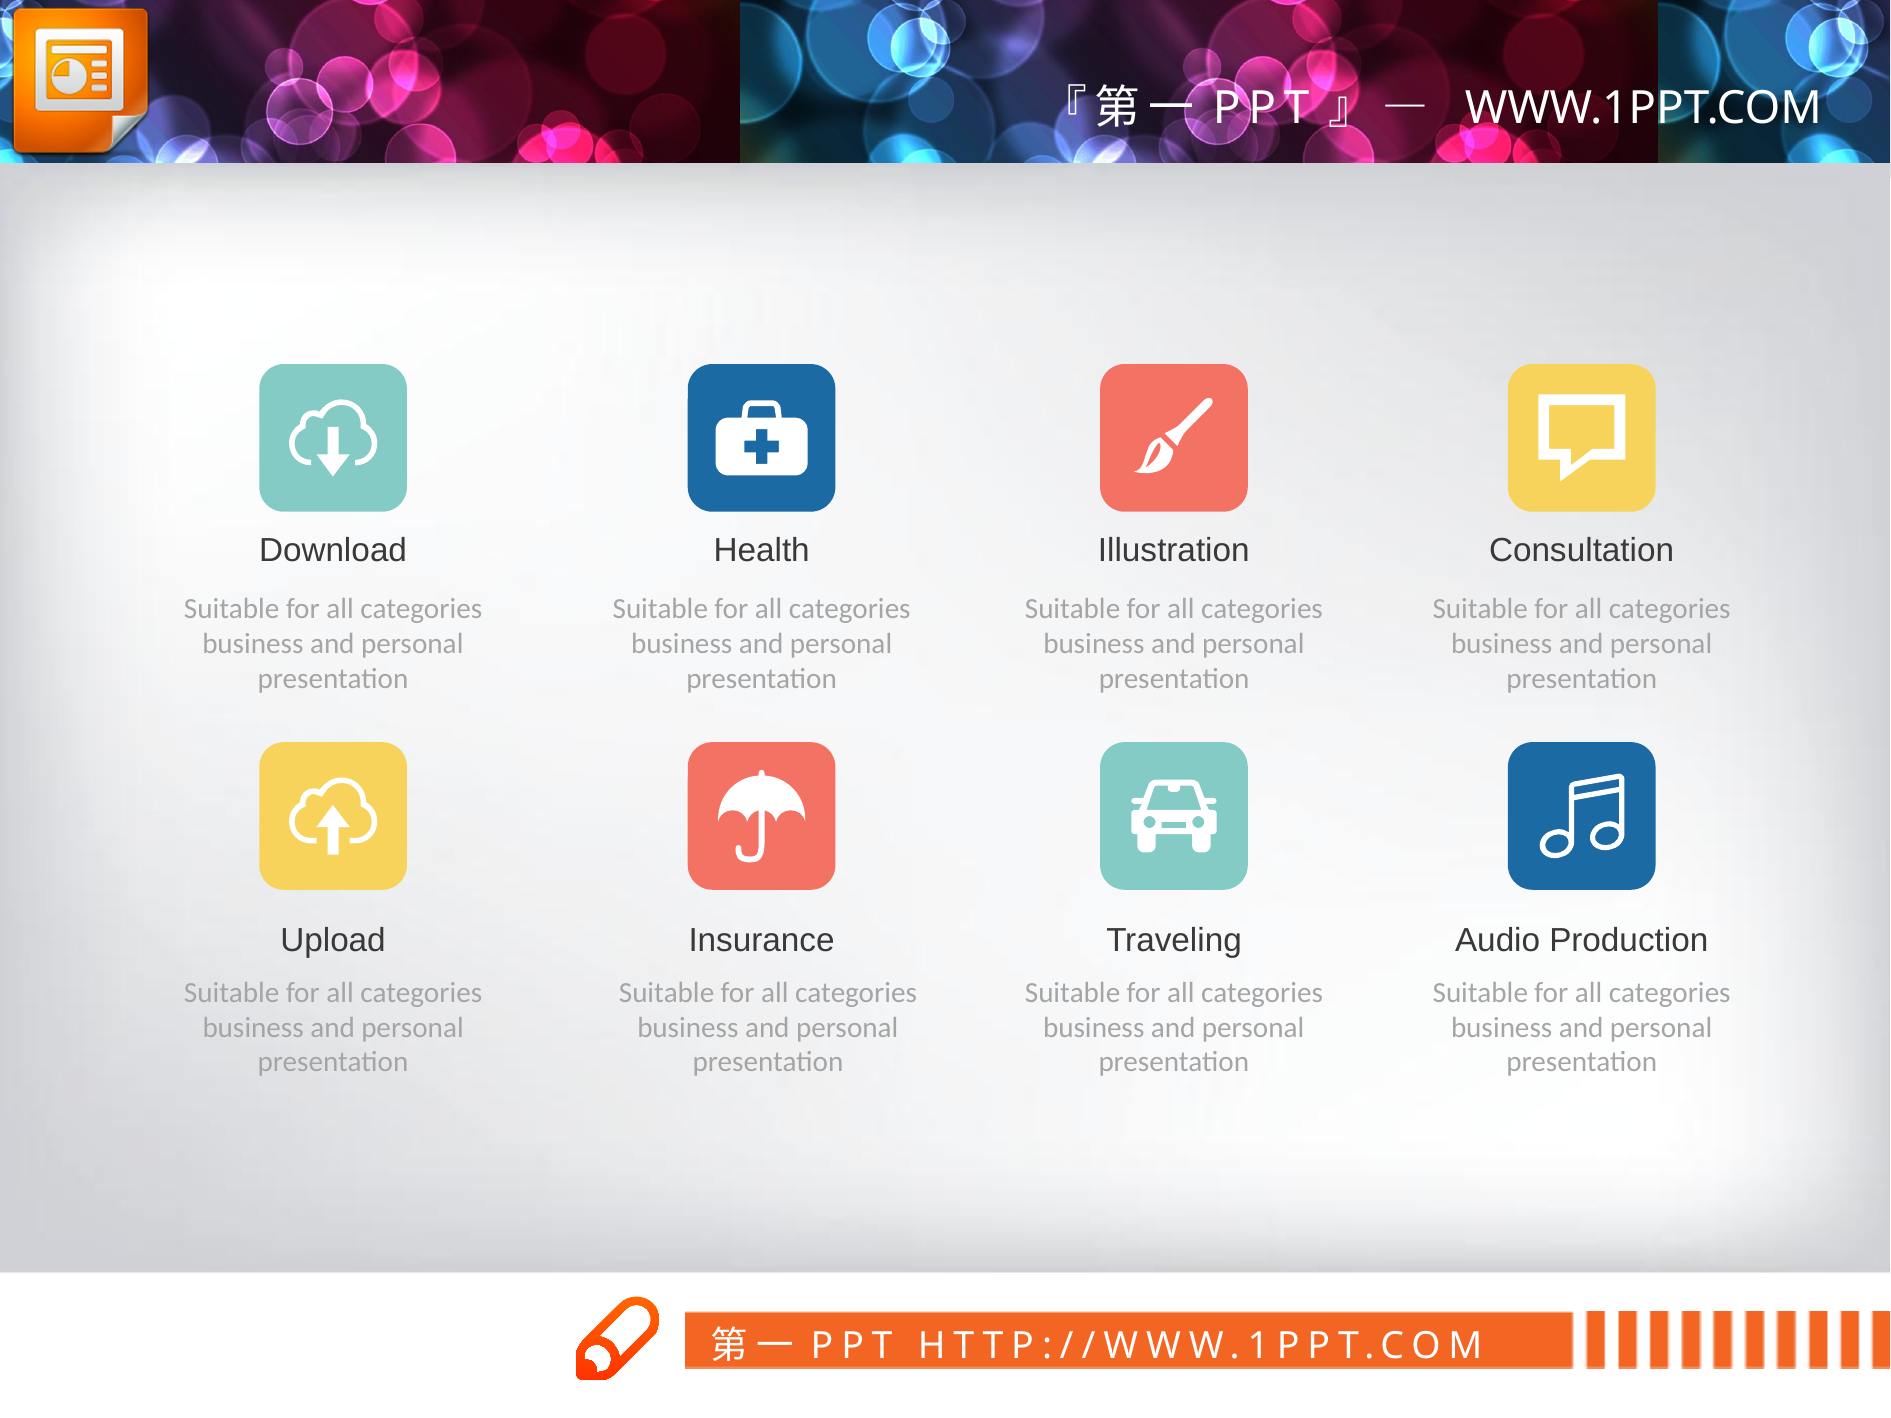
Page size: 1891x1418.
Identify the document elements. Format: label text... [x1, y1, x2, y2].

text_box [288, 777, 378, 855]
text_box [1538, 394, 1626, 482]
text_box Suitable for all categories business and personal presentation [595, 965, 941, 1086]
text_box Illustration [1083, 520, 1265, 576]
text_box [1131, 779, 1217, 853]
text_box Traveling [1091, 911, 1257, 965]
text_box [687, 364, 836, 512]
text_box [259, 742, 407, 890]
text_box Health [698, 520, 825, 576]
text_box [1100, 742, 1248, 890]
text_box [1133, 395, 1215, 480]
text_box Suitable for all categories business and personal presentation [591, 581, 933, 702]
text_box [288, 399, 378, 477]
picture [685, 1311, 1891, 1369]
text_box [718, 769, 806, 863]
picture [0, 0, 1891, 1275]
text_box Download [244, 520, 422, 576]
text_box [1507, 742, 1656, 890]
text_box Suitable for all categories business and personal presentation [1007, 965, 1341, 1086]
text_box Suitable for all categories business and personal presentation [153, 965, 513, 1086]
text_box Suitable for all categories business and personal presentation [1395, 965, 1768, 1086]
text_box Insurance [673, 911, 850, 965]
text_box [687, 742, 836, 890]
text_box [1539, 773, 1625, 859]
text_box Consultation [1474, 520, 1690, 576]
text_box Upload [265, 911, 401, 965]
text_box [259, 364, 407, 512]
text_box Audio Production [1440, 911, 1724, 965]
text_box Suitable for all categories business and personal presentation [155, 581, 511, 702]
text_box [1507, 364, 1656, 512]
text_box Suitable for all categories business and personal presentation [1415, 581, 1749, 702]
text_box [715, 400, 808, 476]
text_box [1100, 364, 1248, 512]
text_box Suitable for all categories business and personal presentation [999, 581, 1349, 702]
